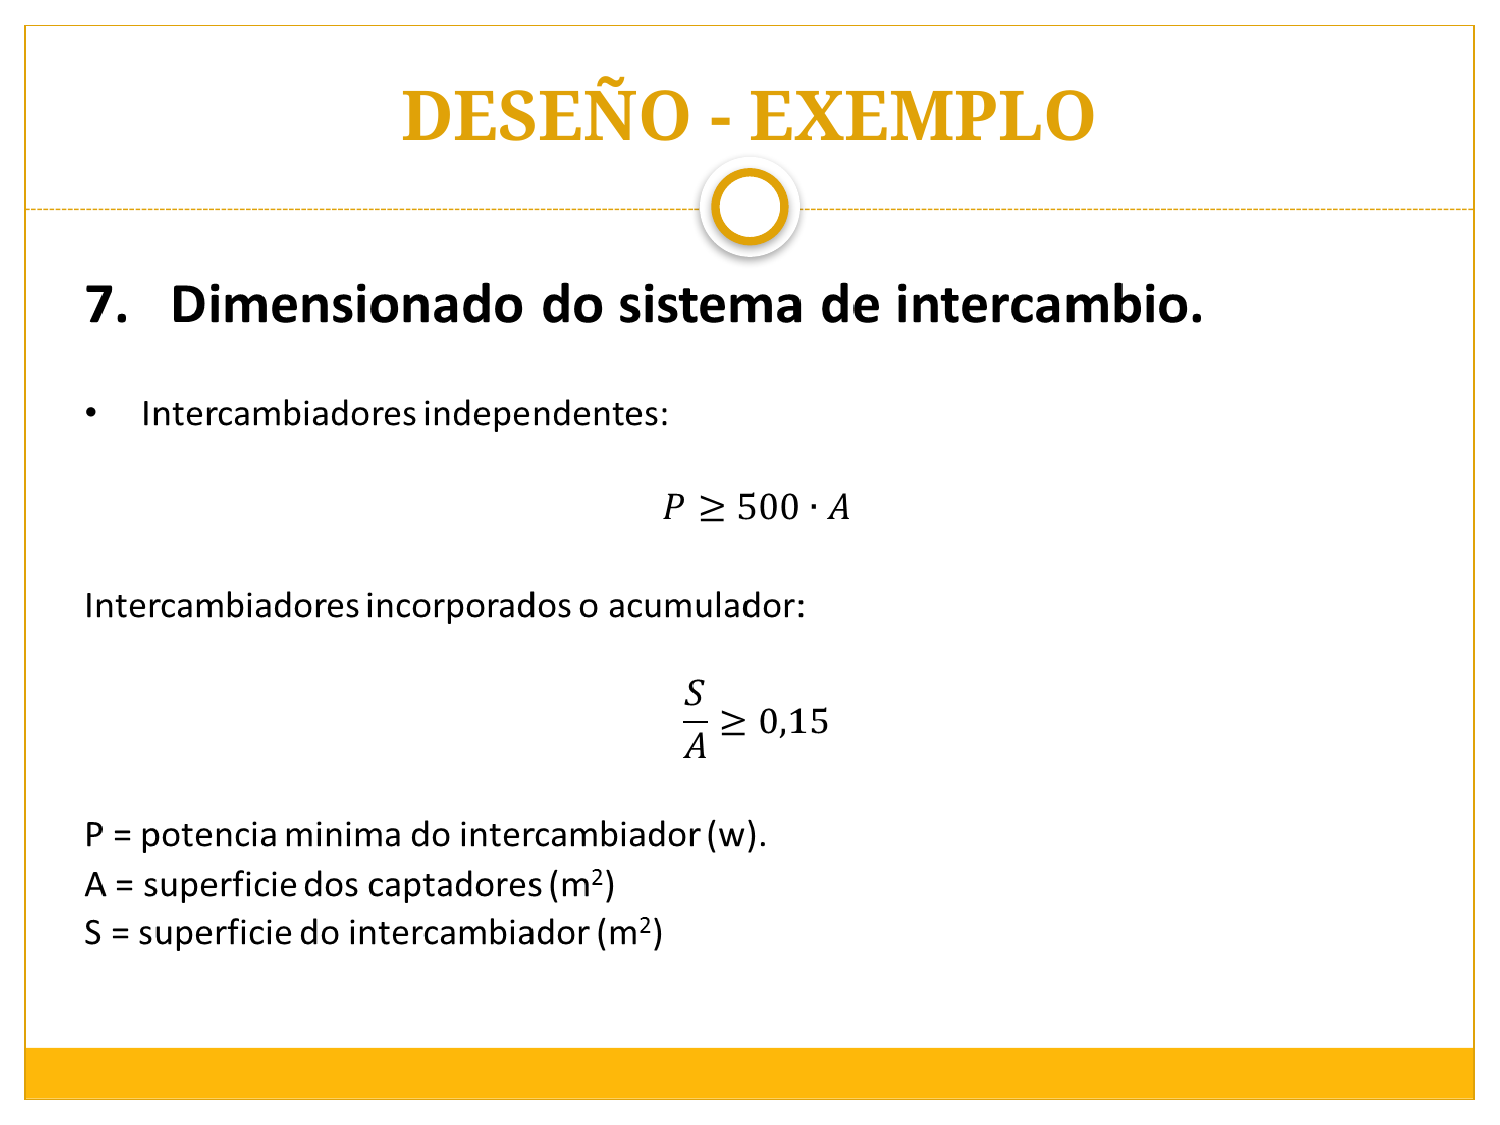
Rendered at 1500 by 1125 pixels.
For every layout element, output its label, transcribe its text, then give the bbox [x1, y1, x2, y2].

list [49, 250, 1445, 1001]
title DESEÑO - EXEMPLO [49, 37, 1450, 162]
